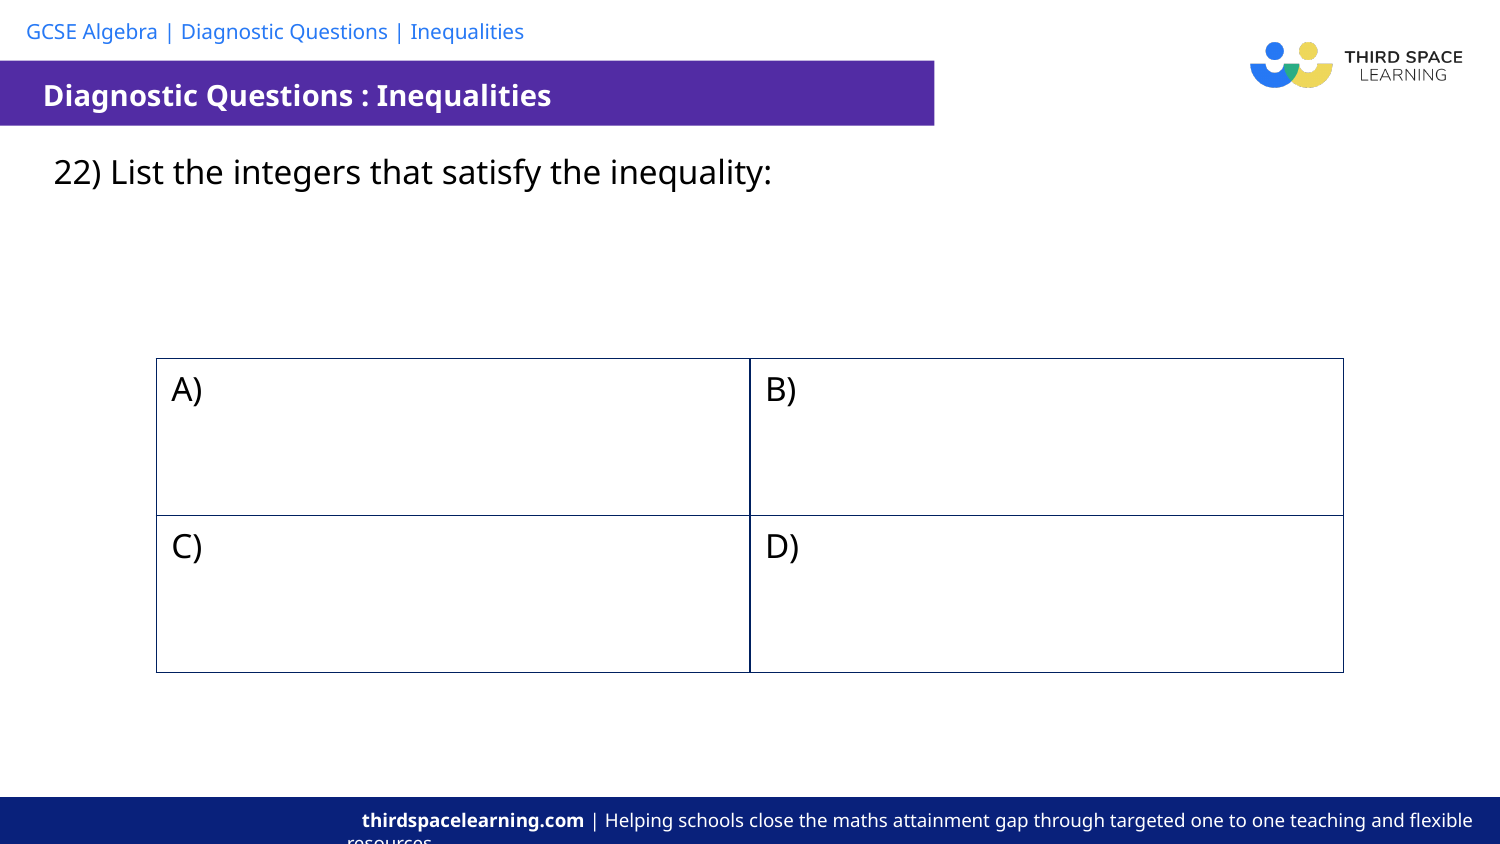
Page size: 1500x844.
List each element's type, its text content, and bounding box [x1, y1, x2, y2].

picture [1250, 33, 1465, 99]
text_box Diagnostic Questions : Inequalities [27, 61, 778, 127]
